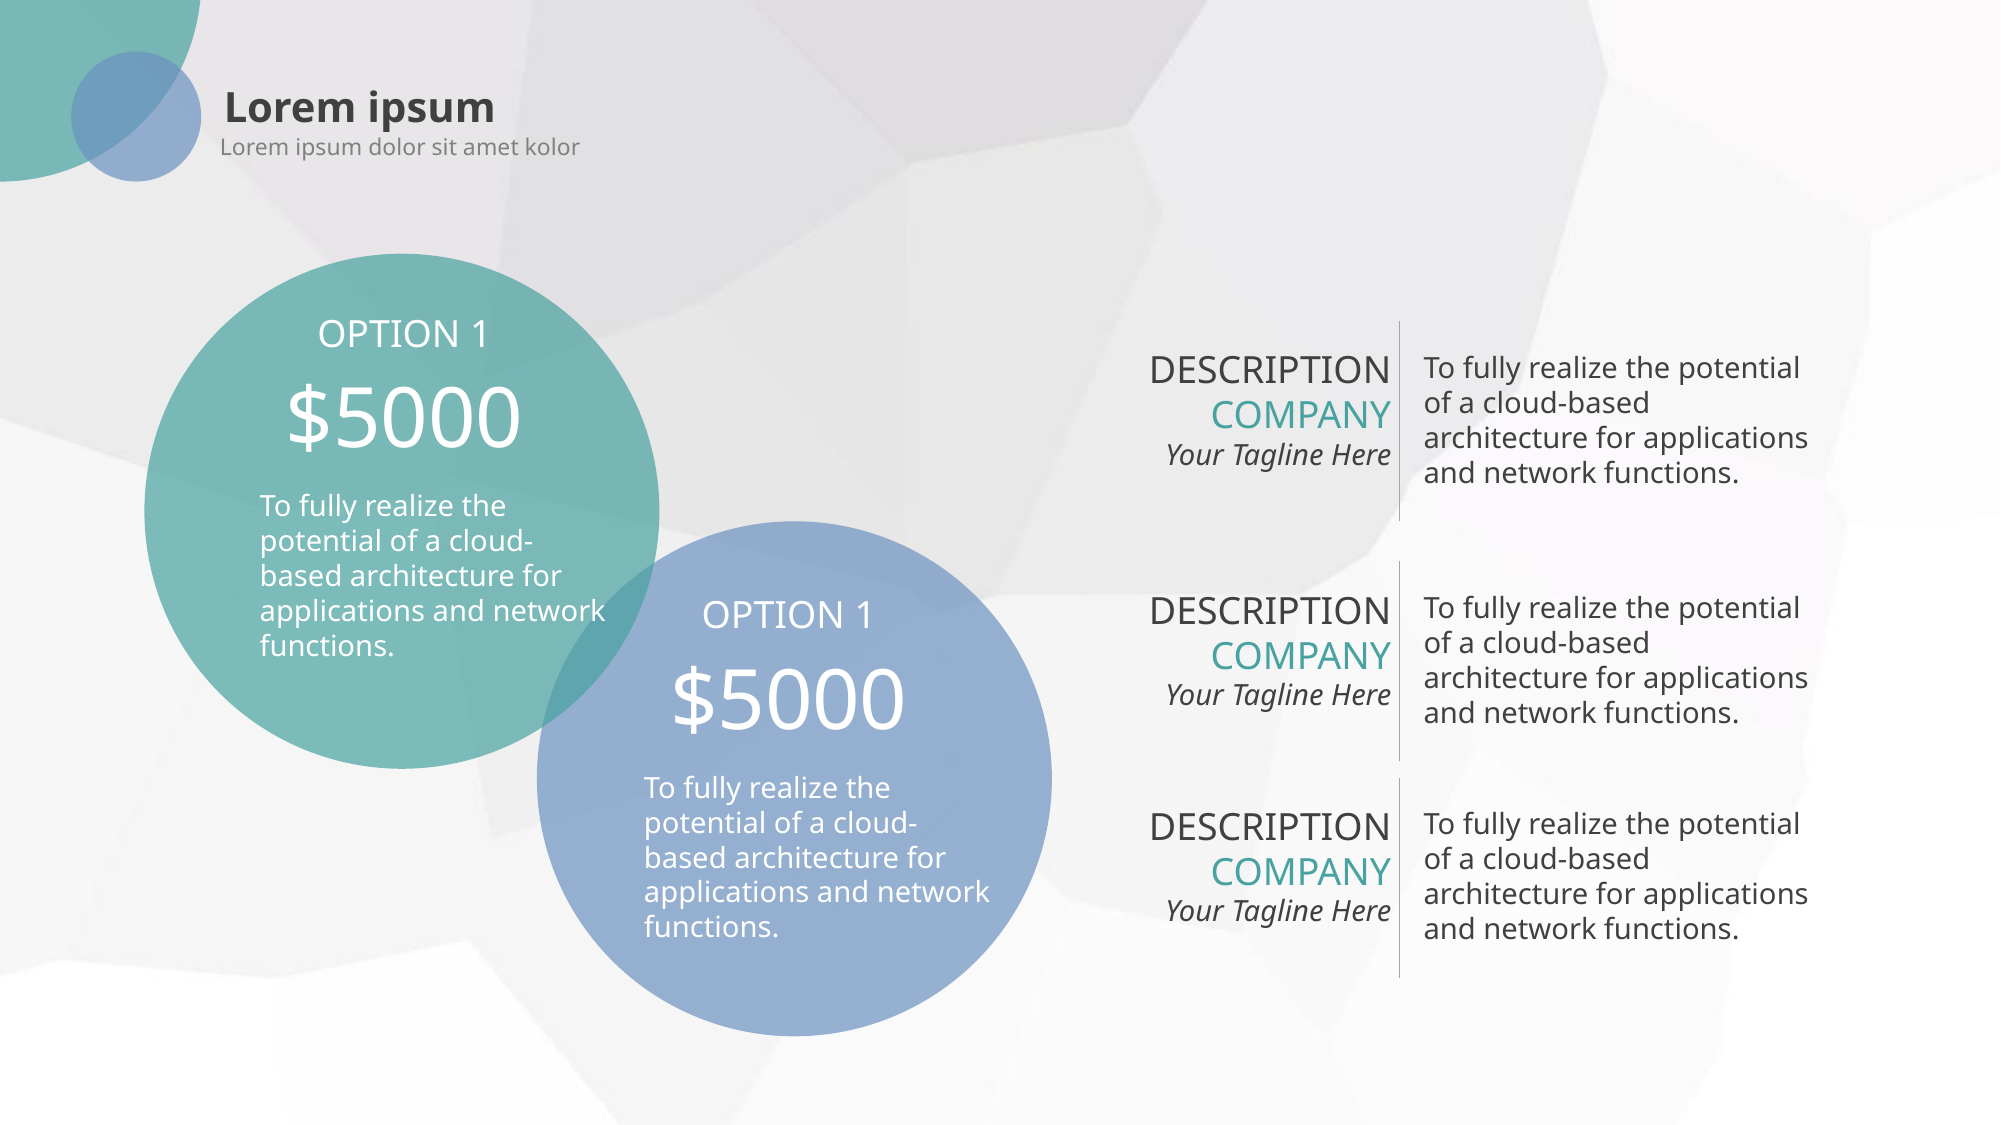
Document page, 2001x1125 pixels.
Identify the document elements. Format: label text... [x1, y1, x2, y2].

text_box Lorem ipsum dolor sit amet kolor [205, 125, 596, 168]
text_box DESCRIPTION COMPANY Your Tagline Here [1400, 579, 1407, 719]
text_box [70, 50, 203, 183]
text_box [250, 252, 554, 302]
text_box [629, 583, 1013, 954]
text_box To fully realize the potential of a cloud-based architecture for applications and network functions. [1408, 341, 1835, 497]
text_box DESCRIPTION COMPANY Your Tagline Here [1400, 338, 1407, 479]
text_box Lorem ipsum [209, 73, 511, 125]
text_box [143, 306, 605, 770]
text_box [1013, 640, 1053, 917]
text_box [651, 520, 964, 583]
text_box [535, 672, 985, 1038]
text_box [244, 302, 629, 672]
text_box [629, 387, 661, 583]
text_box DESCRIPTION COMPANY Your Tagline Here [1134, 579, 1399, 719]
text_box DESCRIPTION COMPANY Your Tagline Here [1400, 795, 1407, 936]
text_box DESCRIPTION COMPANY Your Tagline Here [1134, 795, 1399, 936]
picture [0, 0, 2001, 1125]
text_box [0, 0, 202, 183]
text_box DESCRIPTION COMPANY Your Tagline Here [1134, 338, 1399, 479]
text_box To fully realize the potential of a cloud-based architecture for applications and network functions. [1408, 798, 1835, 953]
text_box To fully realize the potential of a cloud-based architecture for applications and network functions. [1408, 581, 1835, 737]
